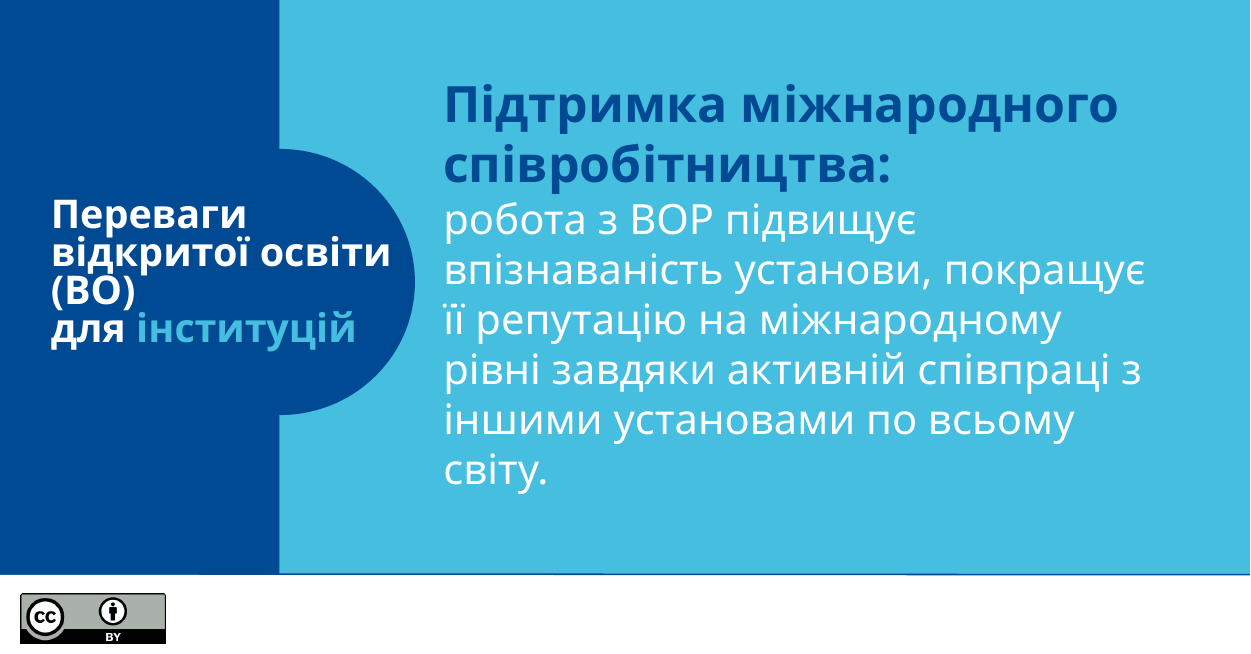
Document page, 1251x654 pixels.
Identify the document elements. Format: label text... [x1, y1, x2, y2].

text_box Переваги відкритої освіти (BO) для інституцій [35, 182, 512, 365]
text_box [175, 365, 386, 416]
text_box [191, 148, 370, 182]
text_box [0, 582, 1250, 654]
text_box Підтримка міжнародного співробітництва: робота з BOP підвищує впізнаваність установи, покращує її репутацію на міжнародному рівні завдяки активній співпраці з іншими установами по всьому світу. [428, 57, 1178, 508]
picture [20, 592, 166, 645]
text_box [0, 0, 280, 573]
